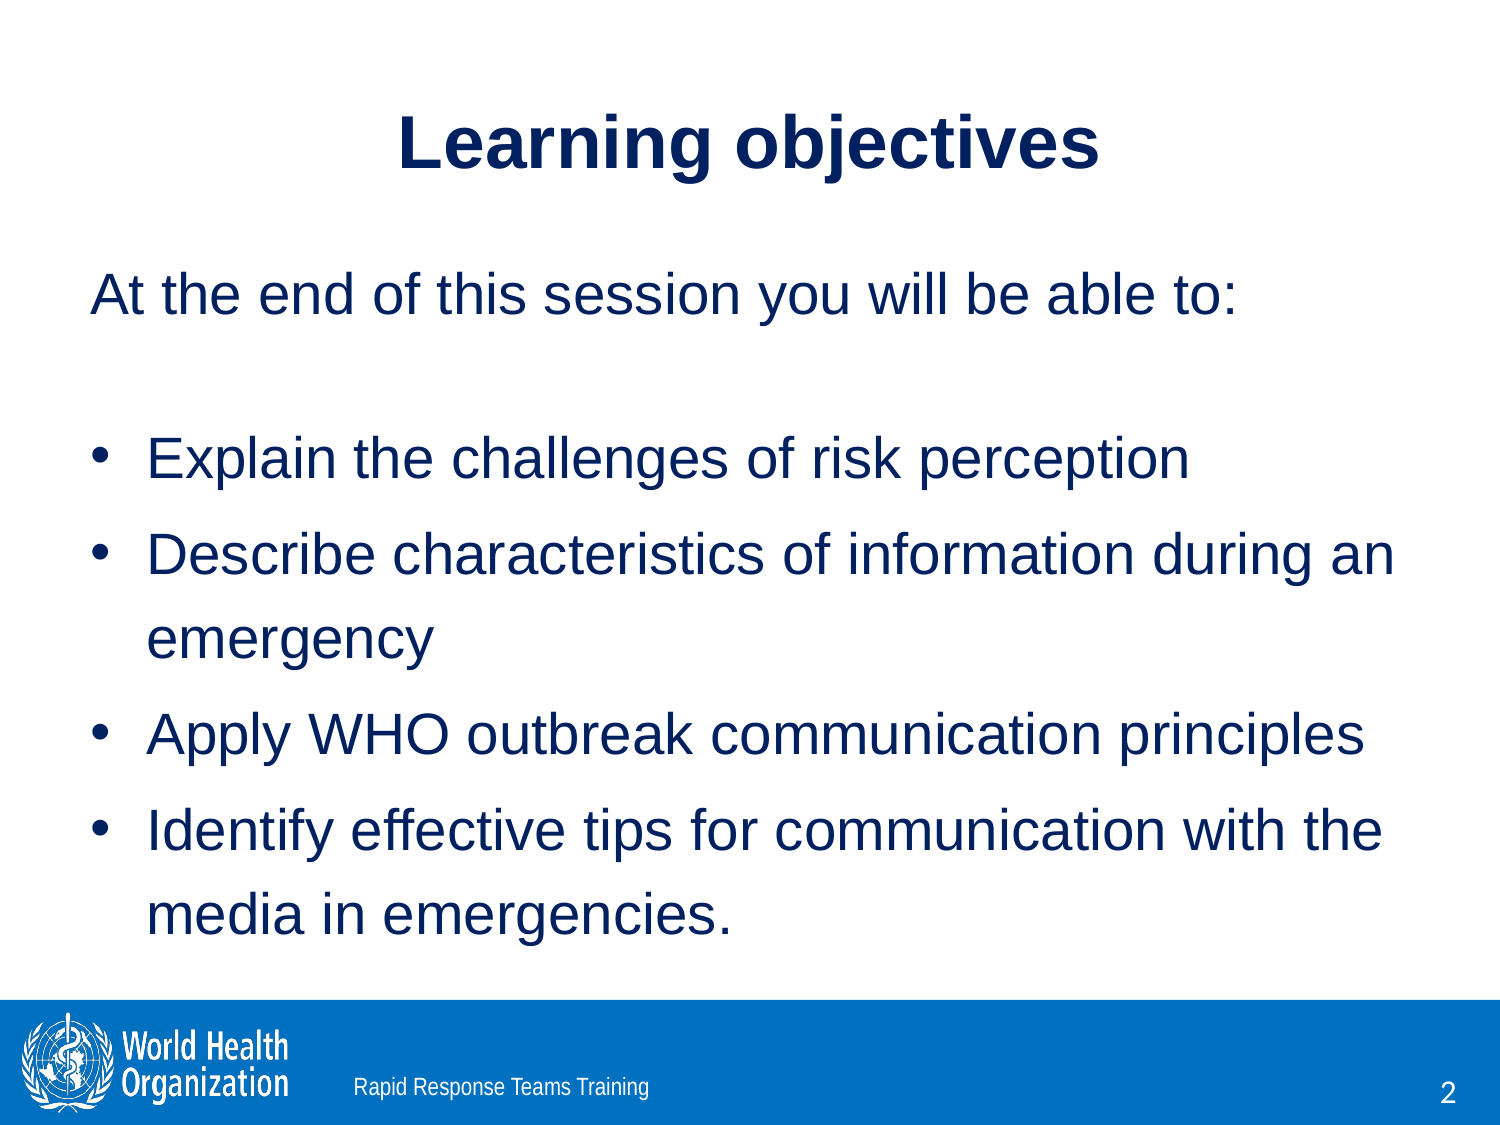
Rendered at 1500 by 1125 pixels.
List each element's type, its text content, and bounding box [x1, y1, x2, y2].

picture [21, 1012, 288, 1113]
title Learning objectives [75, 45, 1425, 233]
list At the end of this session you will be able to: Explain the challenges of risk perception Describe characteristics of information during an emergency Apply WHO outbreak communication principles Identify effective tips for communication with the media in emergencies. [75, 262, 1425, 1005]
